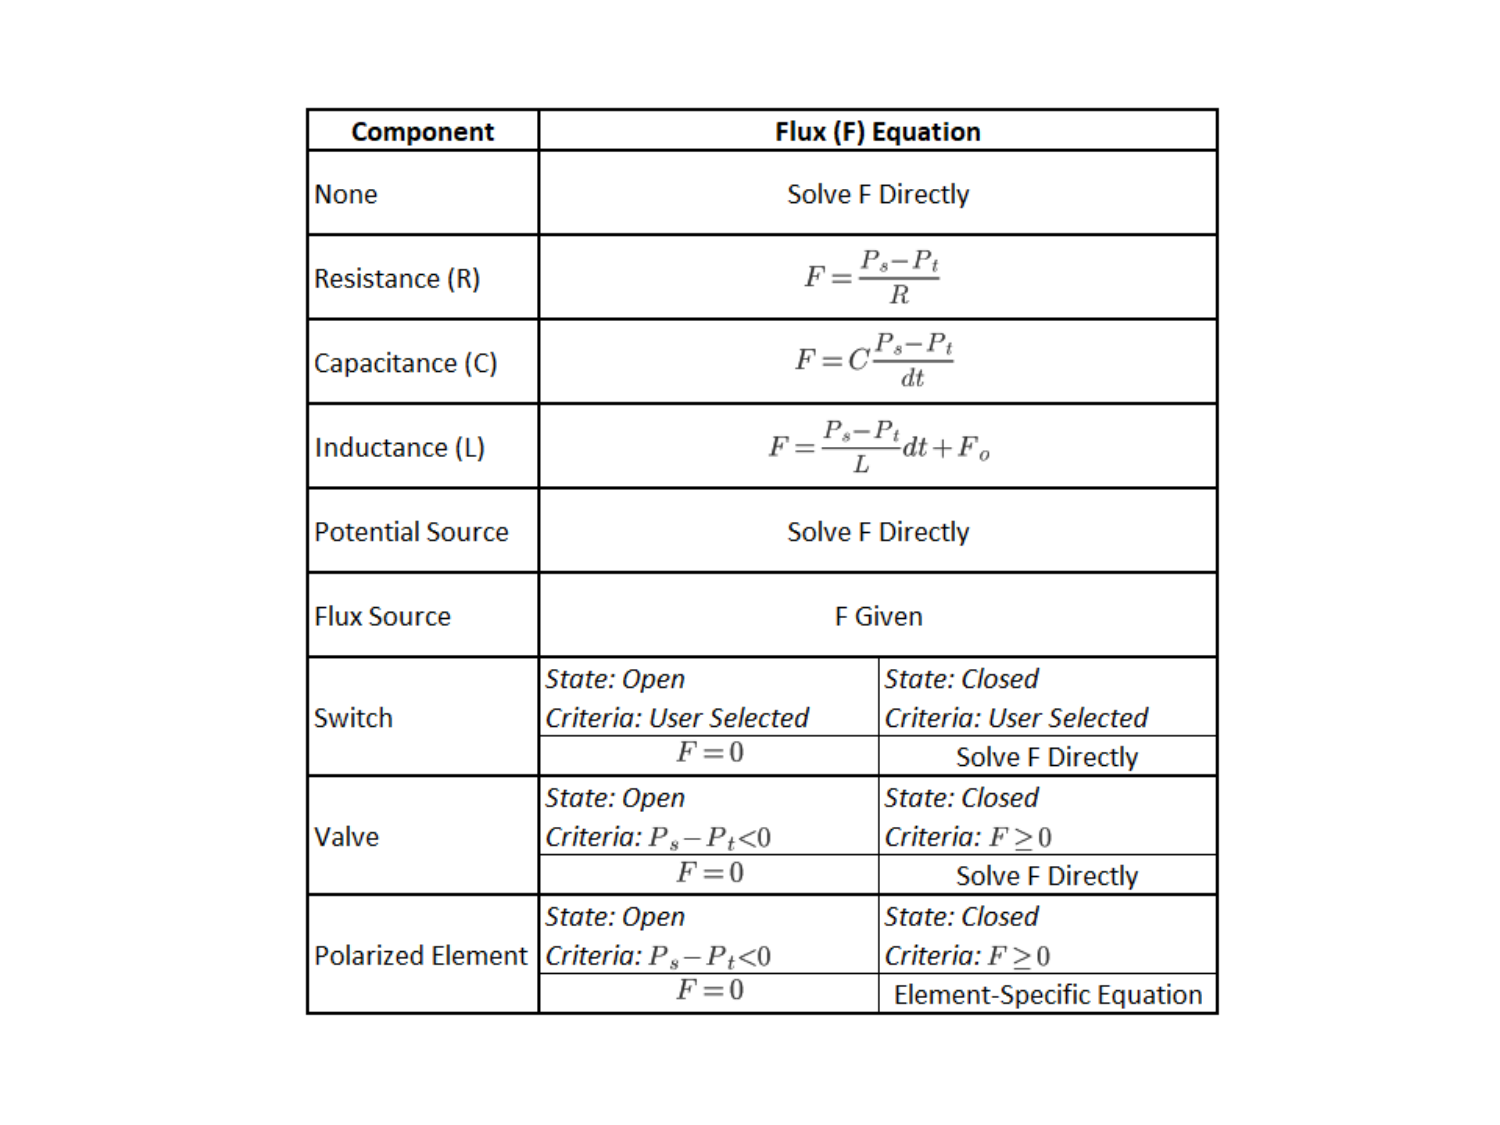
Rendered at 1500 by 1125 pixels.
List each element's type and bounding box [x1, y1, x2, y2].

picture [299, 101, 1227, 1023]
